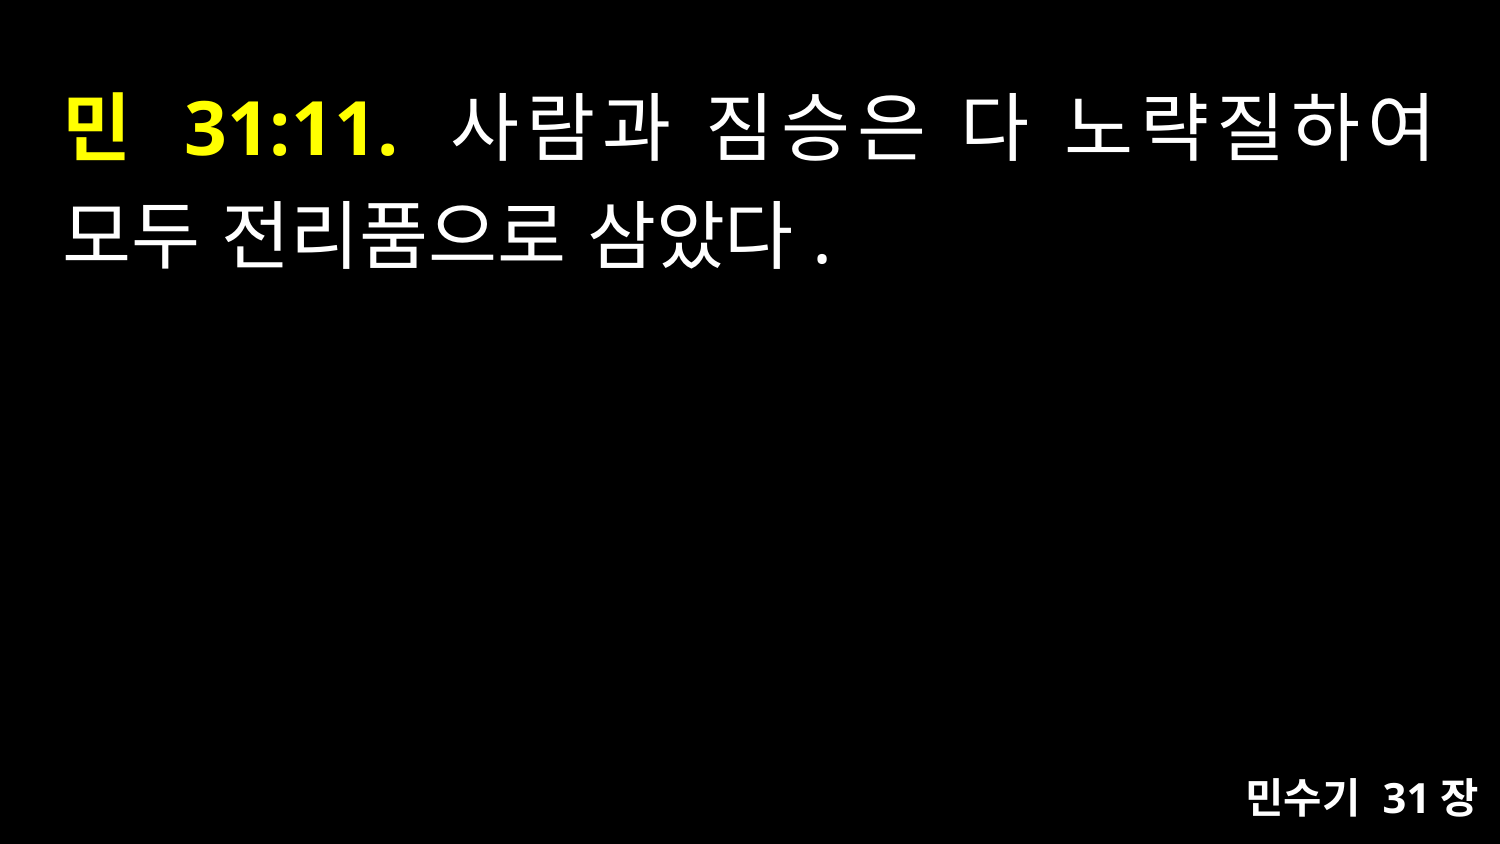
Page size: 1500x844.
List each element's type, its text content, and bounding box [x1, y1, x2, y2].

subtitle 민수기 31장 [916, 770, 1500, 844]
title 민 31:11. 사람과 짐승은 다 노략질하여 모두 전리품으로 삼았다. [0, 0, 1500, 844]
